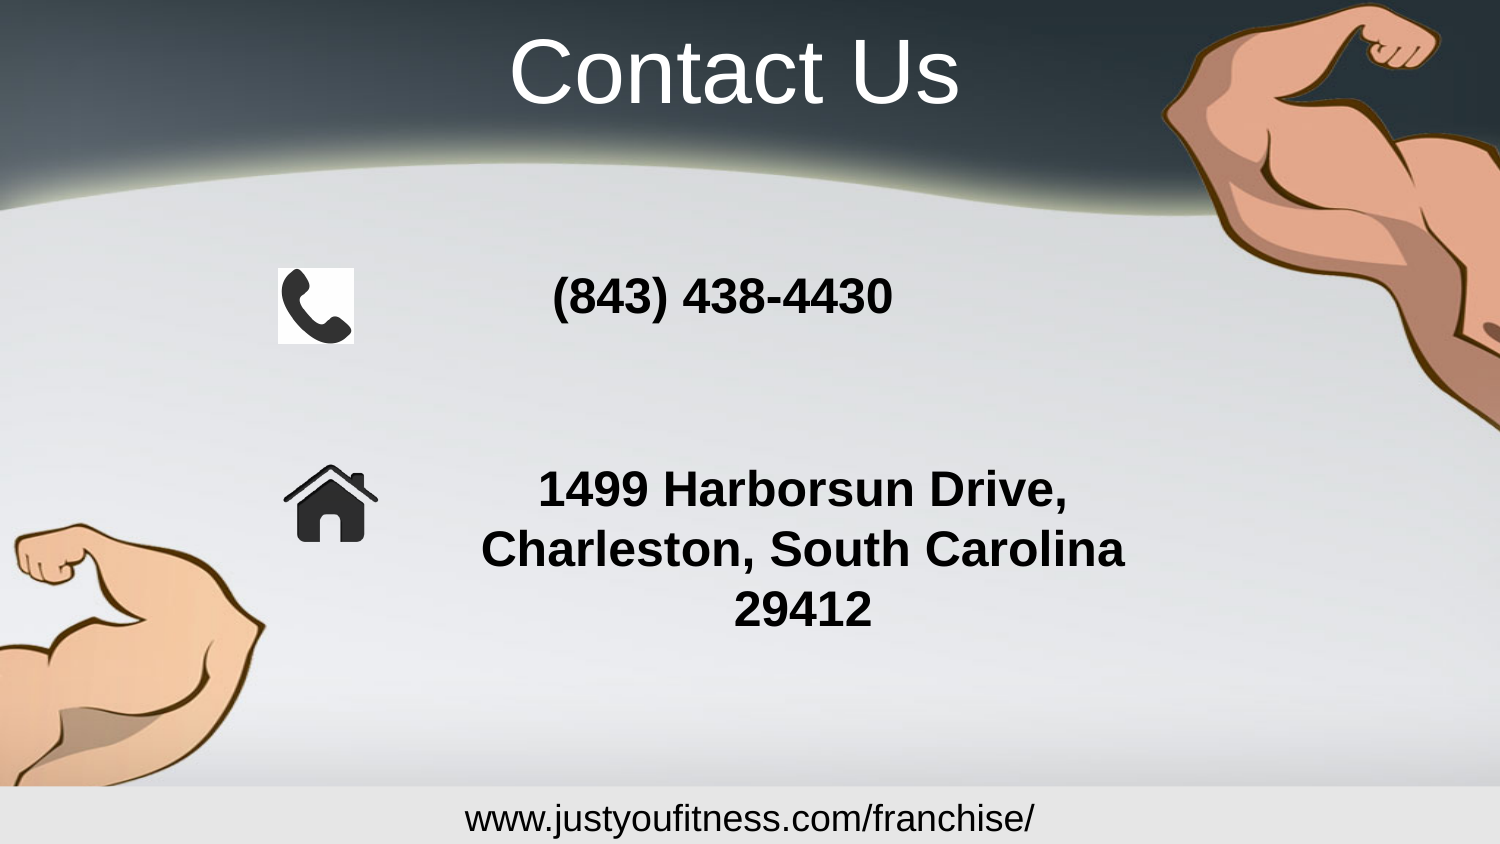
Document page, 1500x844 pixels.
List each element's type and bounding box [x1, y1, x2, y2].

picture [277, 445, 384, 551]
picture [277, 267, 355, 345]
text_box [0, 0, 1500, 844]
